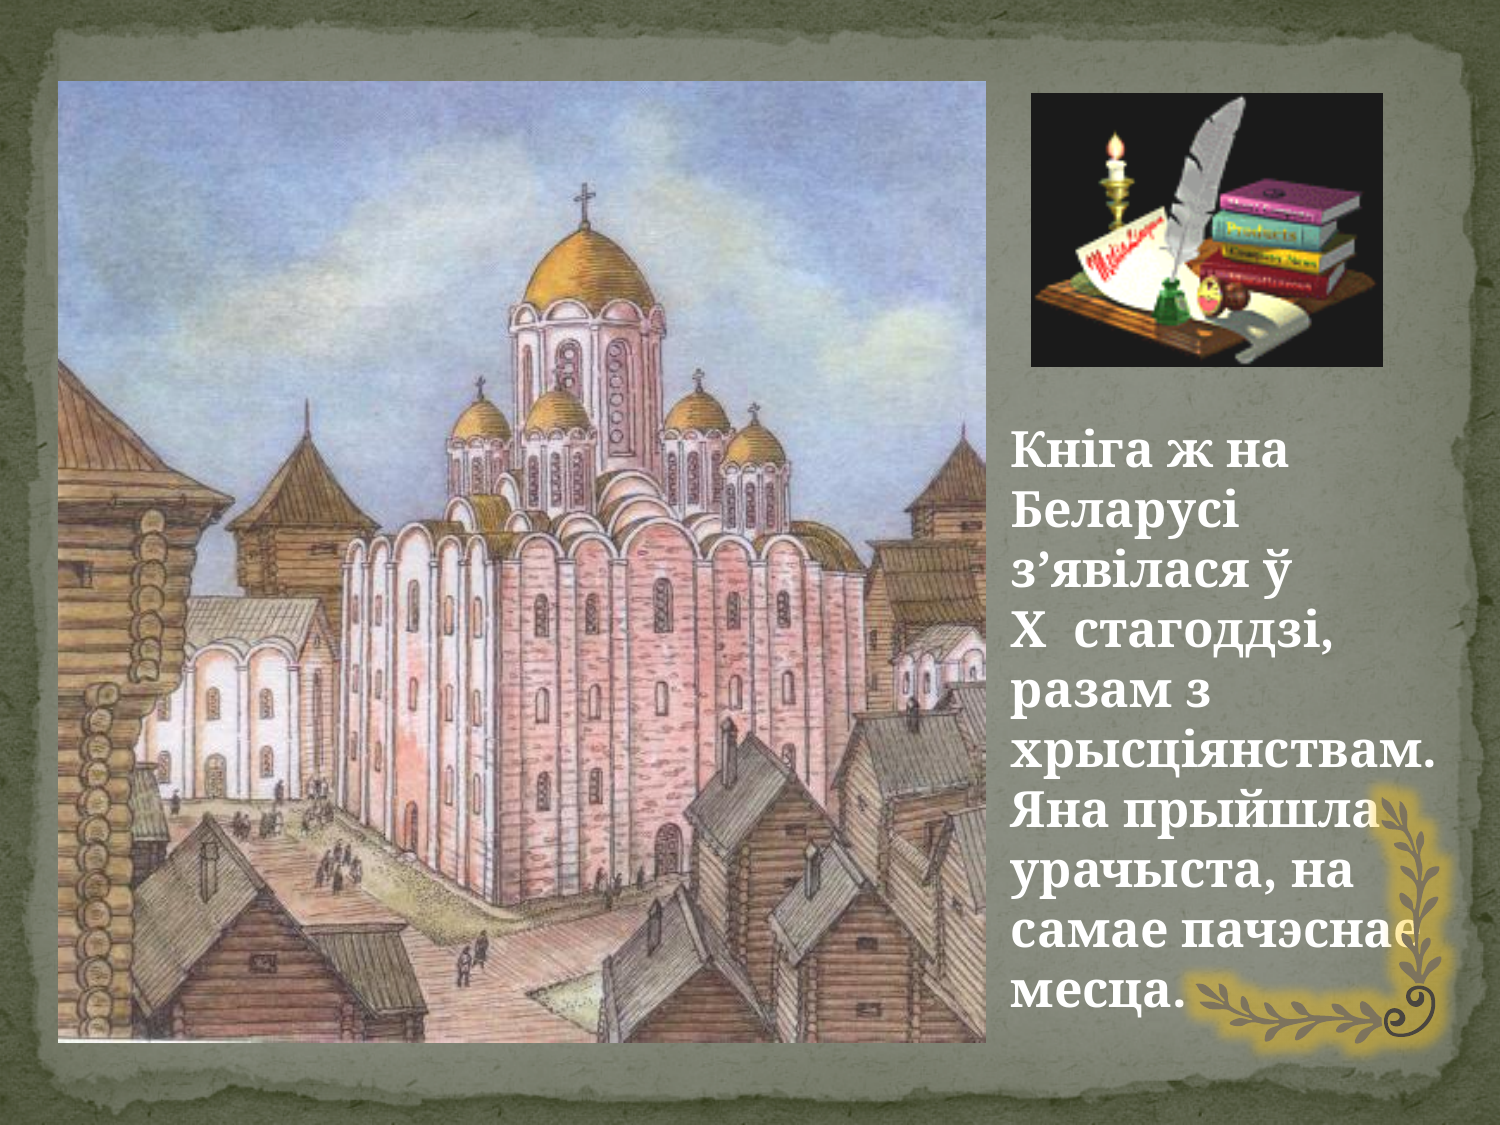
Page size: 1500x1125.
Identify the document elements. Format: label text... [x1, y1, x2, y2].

picture [58, 81, 986, 1043]
picture [1197, 798, 1441, 1043]
text_box Кніга ж на Беларусі з’явілася ў Х стагоддзі, разам з хрысціянствам. Яна прыйшла урачыста, на самае пачэснае месца. [996, 410, 1454, 1025]
picture [1031, 93, 1383, 367]
